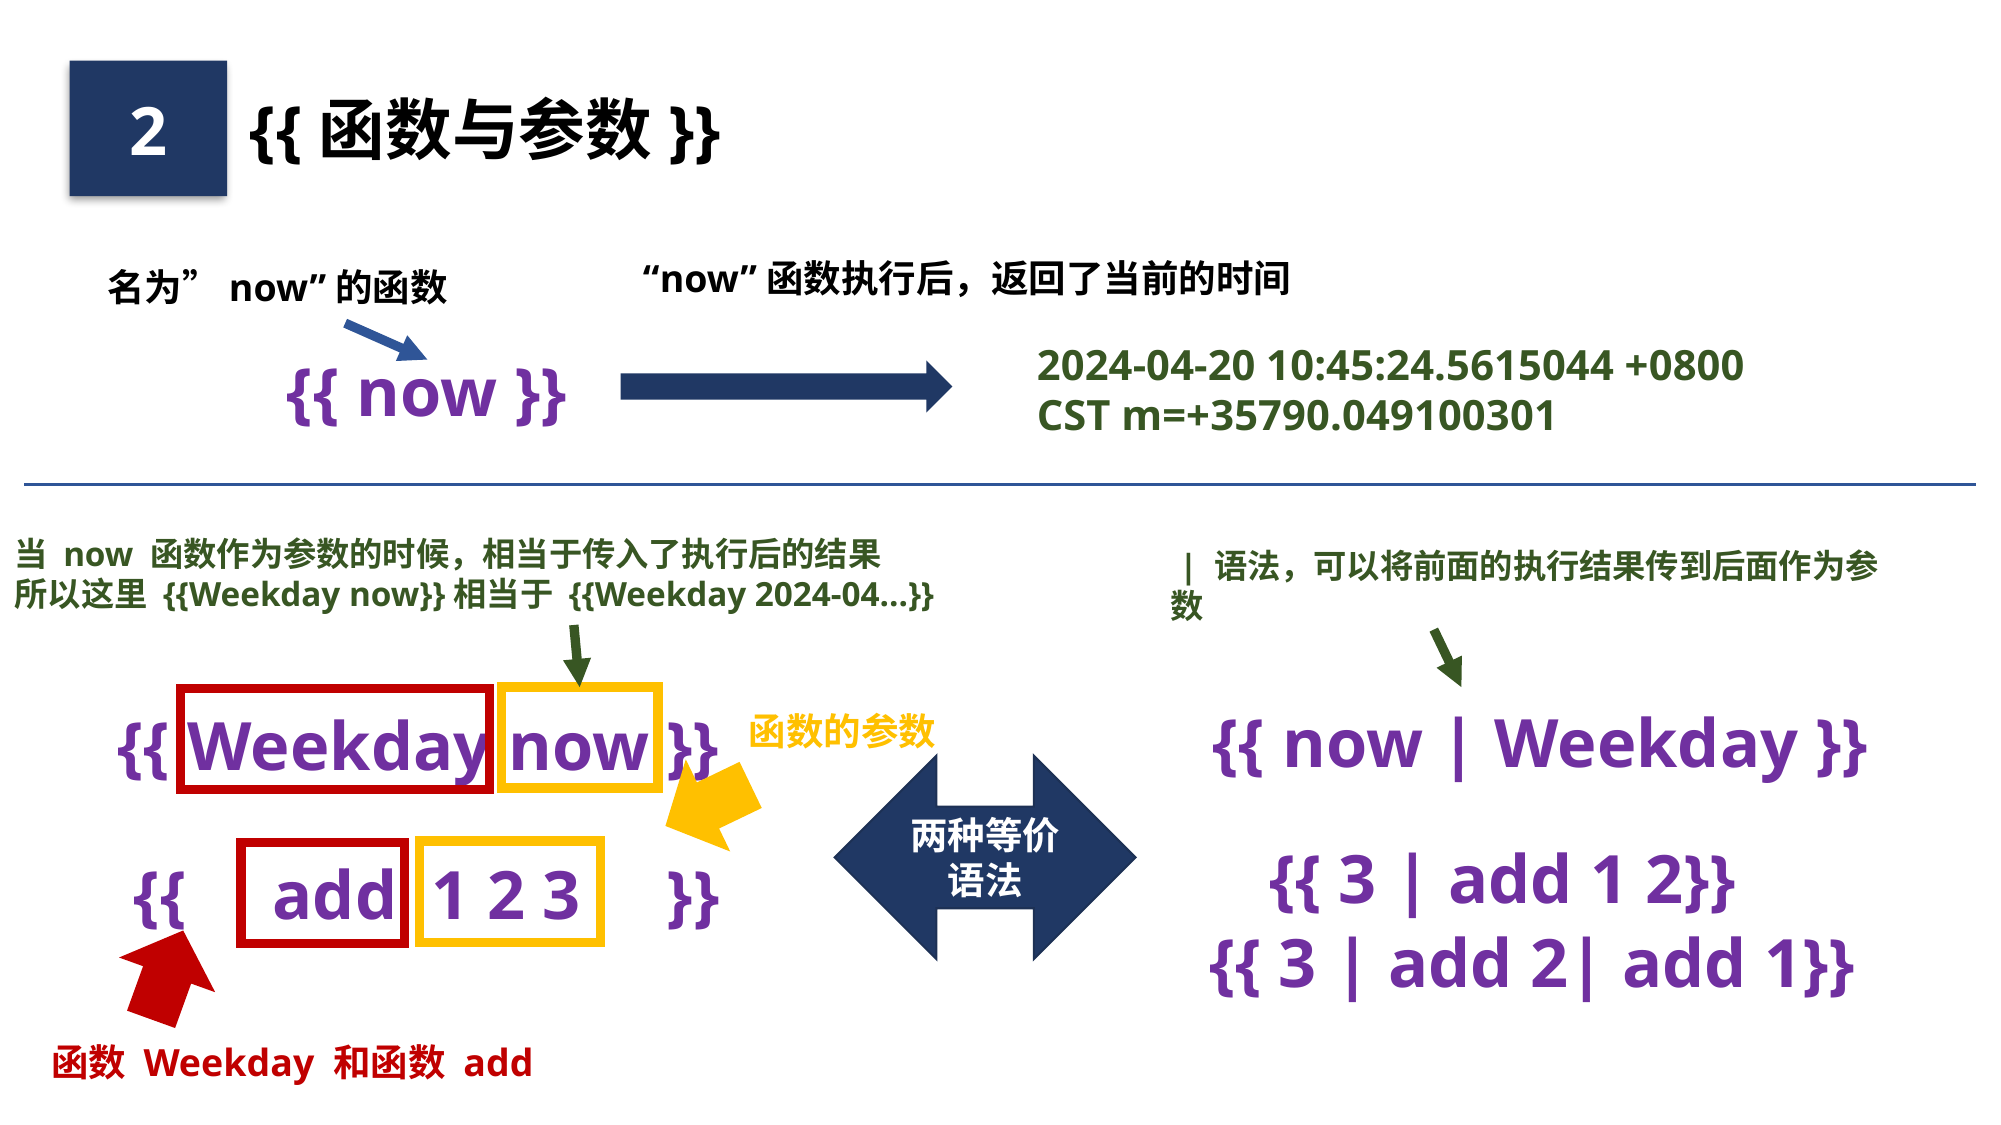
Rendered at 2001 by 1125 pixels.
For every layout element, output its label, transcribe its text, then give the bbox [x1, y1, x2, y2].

text_box 2024-04-20 10:45:24.5615044 +0800 CST m=+35790.049100301 [1022, 331, 1761, 447]
text_box {{ add 1 2 3 }} [601, 845, 736, 940]
text_box 2 [68, 60, 228, 197]
text_box 名为”now”的函数 [92, 256, 463, 317]
text_box {{ Weekday now }} [102, 695, 735, 791]
text_box | 语法，可以将前面的执行结果传到后面作为参数 [1155, 537, 1926, 633]
text_box [418, 840, 601, 943]
text_box {{ add 1 2 3 }} [406, 845, 418, 940]
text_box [573, 624, 580, 688]
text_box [345, 323, 428, 360]
text_box 函数的参数 [733, 701, 952, 761]
text_box [240, 841, 406, 945]
text_box 当 now 函数作为参数的时候，相当于传入了执行后的结果 所以这里 {{Weekday now}}相当于 {{Weekday 2024-04…}} [0, 526, 973, 621]
text_box {{ 3 | add 2| add 1}} [1194, 913, 1871, 1008]
text_box {{函数与参数}} [235, 80, 736, 176]
text_box [500, 686, 659, 789]
text_box [116, 929, 218, 1030]
text_box {{ now | Weekday }} [1197, 693, 1884, 789]
text_box “now”函数执行后，返回了当前的时间 [628, 247, 1307, 308]
text_box 两种等价 语法 [833, 753, 1138, 962]
text_box 函数 Weekday 和函数 add [36, 1031, 549, 1091]
text_box {{ add 1 2 3 }} [119, 845, 240, 940]
text_box [619, 357, 954, 416]
text_box [664, 756, 764, 854]
text_box [180, 687, 491, 790]
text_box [1433, 629, 1462, 688]
text_box {{ now }} [272, 341, 583, 437]
text_box {{ 3 | add 1 2}} [1254, 829, 1752, 924]
